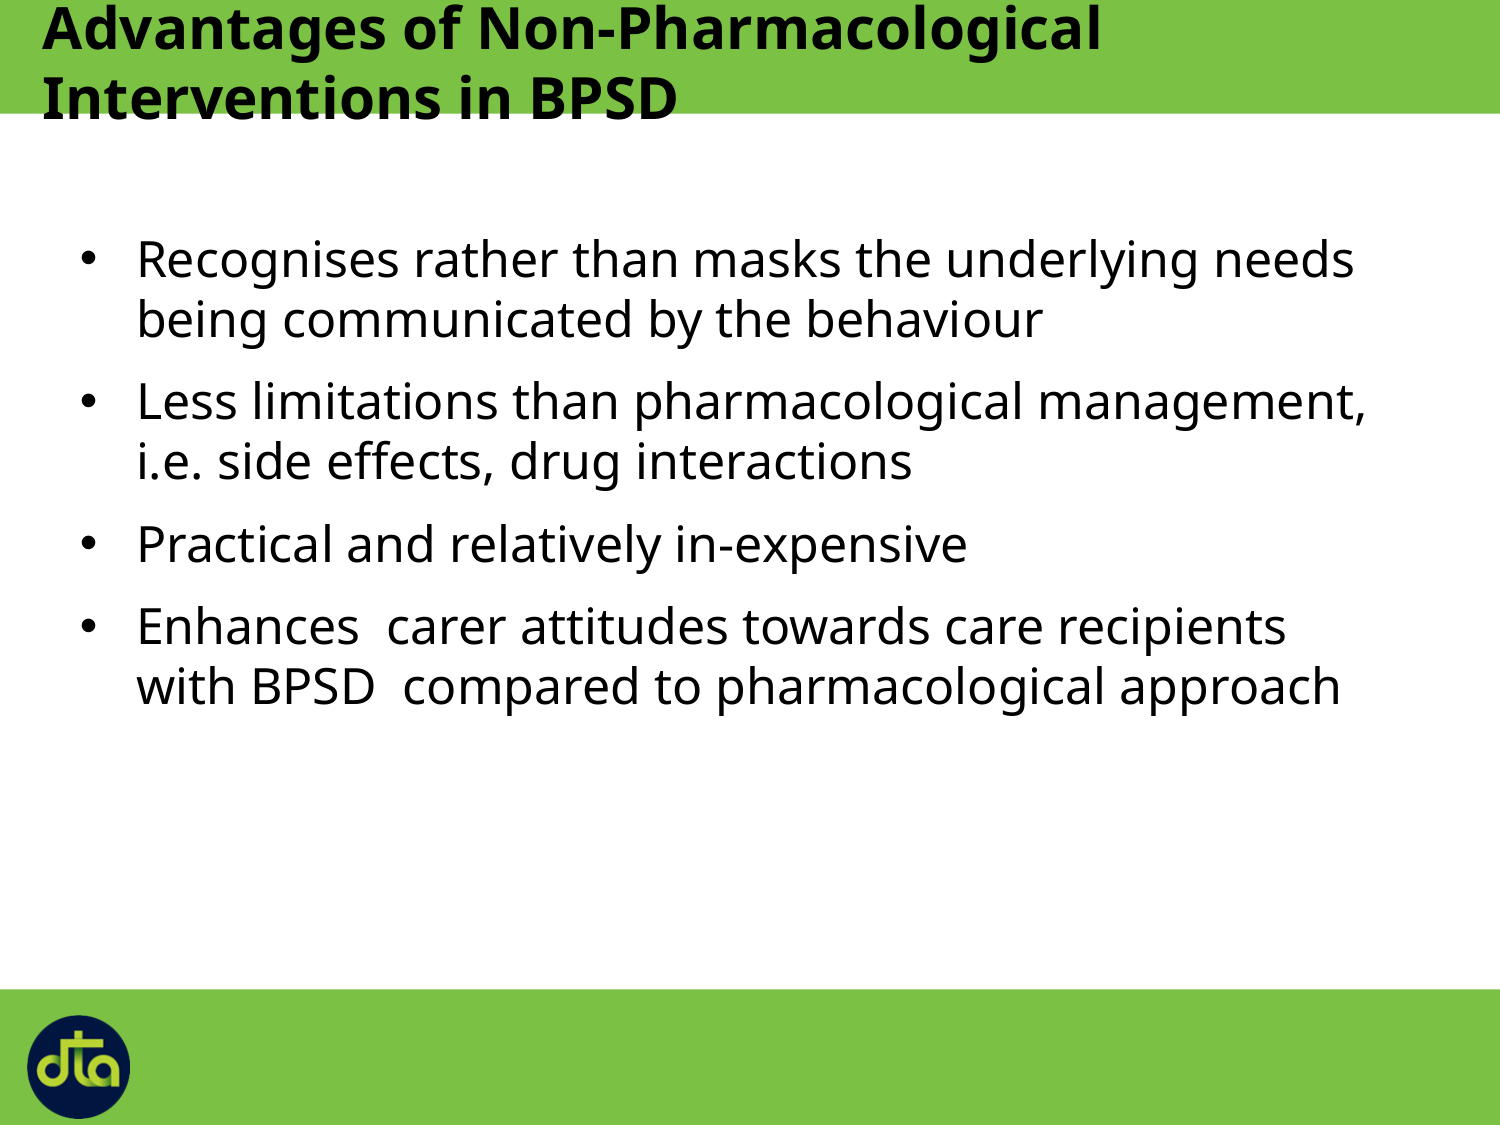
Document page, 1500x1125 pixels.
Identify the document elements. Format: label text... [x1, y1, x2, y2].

picture [27, 1015, 131, 1120]
text_box Advantages of Non-Pharmacological Interventions in BPSD [27, 42, 1500, 150]
text_box Recognises rather than masks the underlying needs being communicated by the behaviour Less limitations than pharmacological management, i.e. side effects, drug interactions Practical and relatively in-expensive Enhances carer attitudes towards care recipients with BPSD compared to pharmacological approach [64, 219, 1415, 828]
